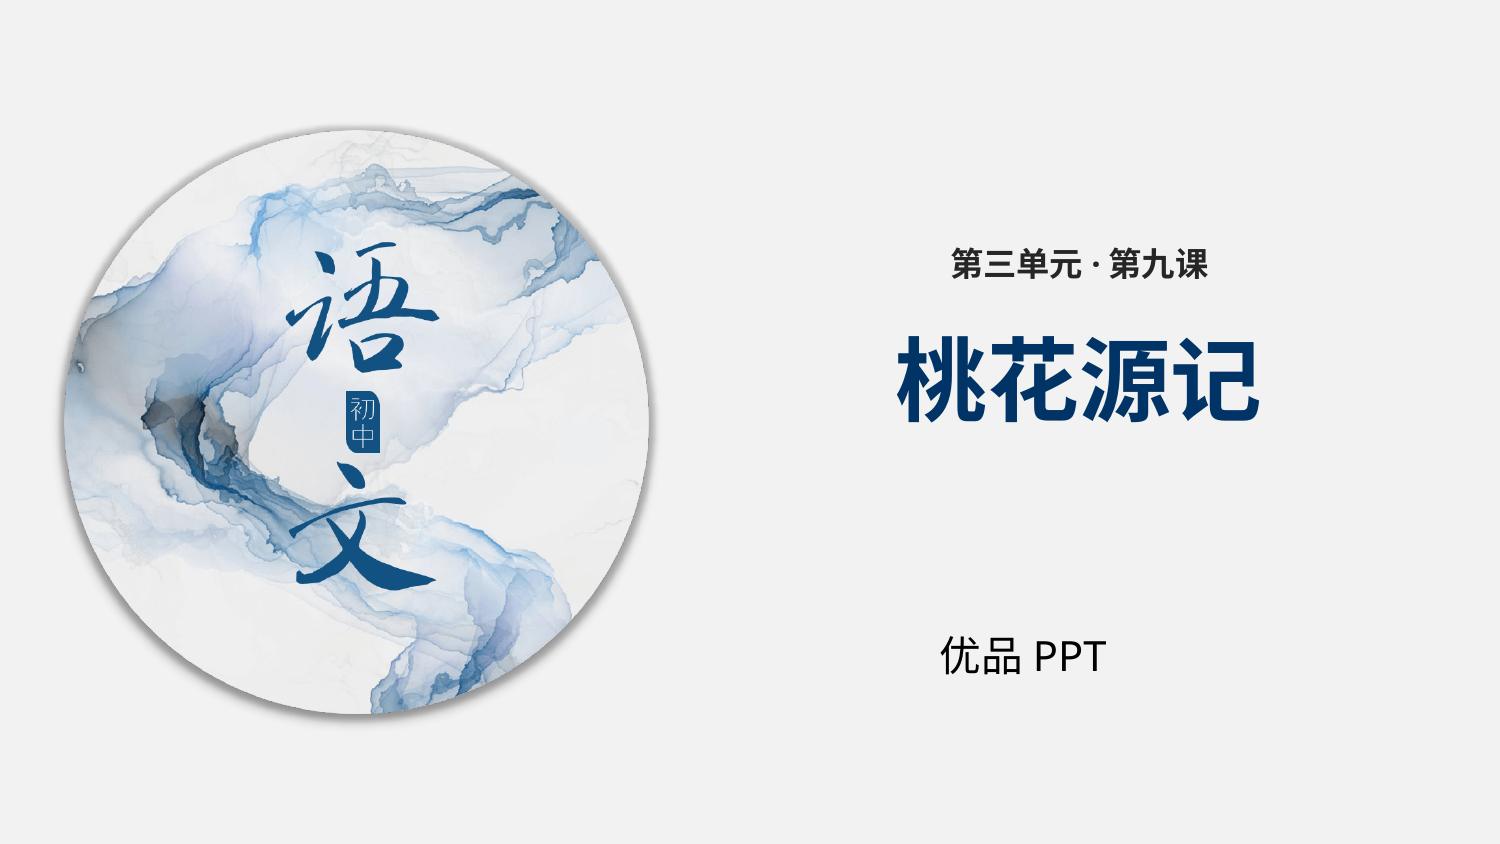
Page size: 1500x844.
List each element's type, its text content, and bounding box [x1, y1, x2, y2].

text_box 优品PPT [924, 617, 1234, 687]
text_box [813, 215, 1346, 442]
picture [53, 119, 672, 723]
